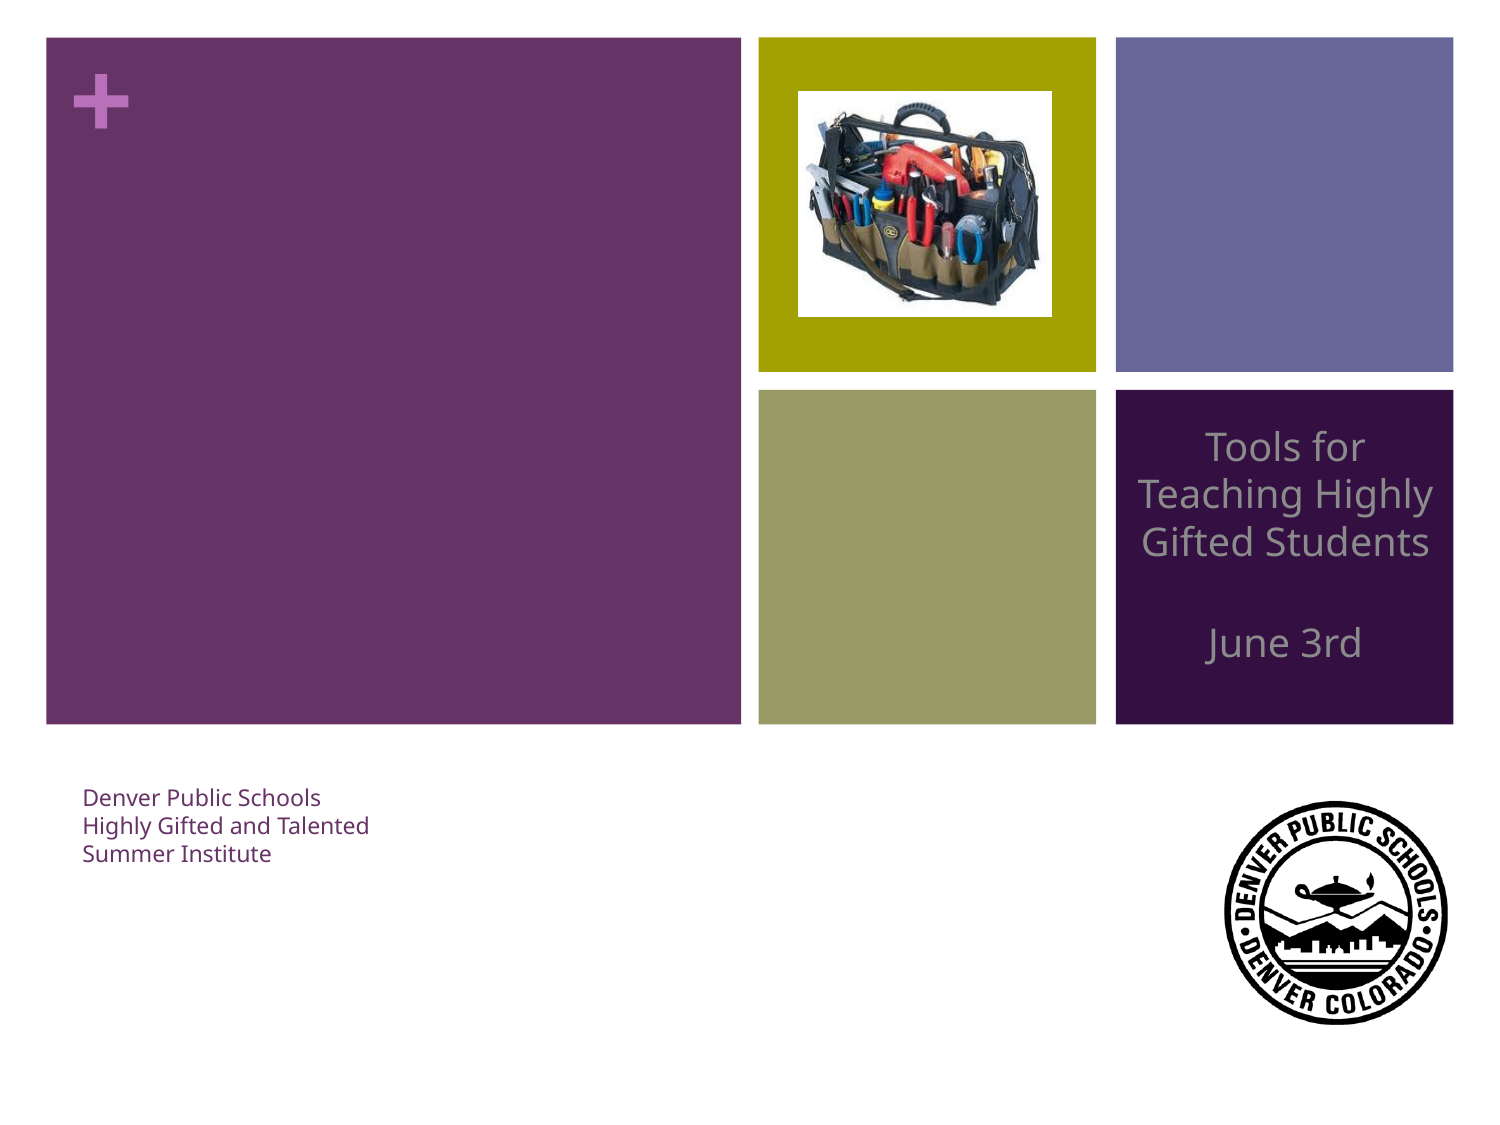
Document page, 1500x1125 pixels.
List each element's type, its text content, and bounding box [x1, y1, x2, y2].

picture [798, 90, 1053, 317]
subtitle Tools for Teaching Highly Gifted Students June 3rd [1121, 414, 1450, 710]
title Denver Public Schools Highly Gifted and Talented Summer Institute [67, 776, 1450, 913]
picture [1222, 798, 1451, 1027]
